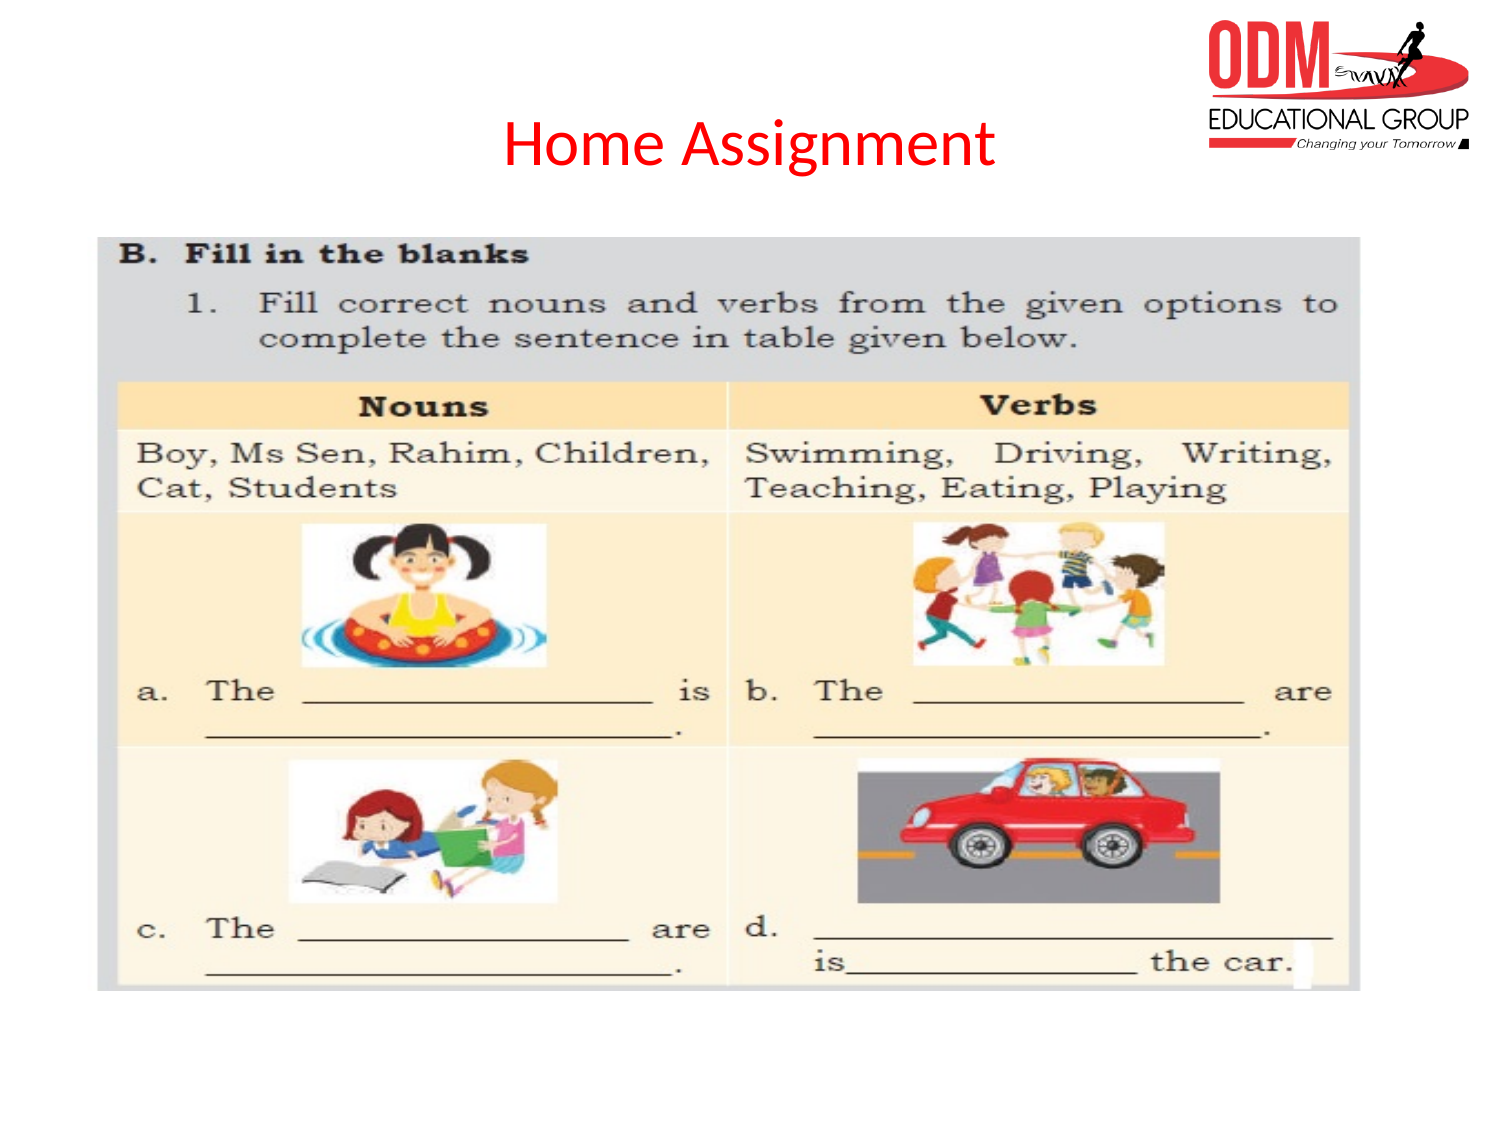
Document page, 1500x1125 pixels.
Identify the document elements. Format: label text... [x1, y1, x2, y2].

title Home Assignment [75, 45, 1425, 233]
picture [1209, 20, 1469, 150]
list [87, 237, 1363, 991]
